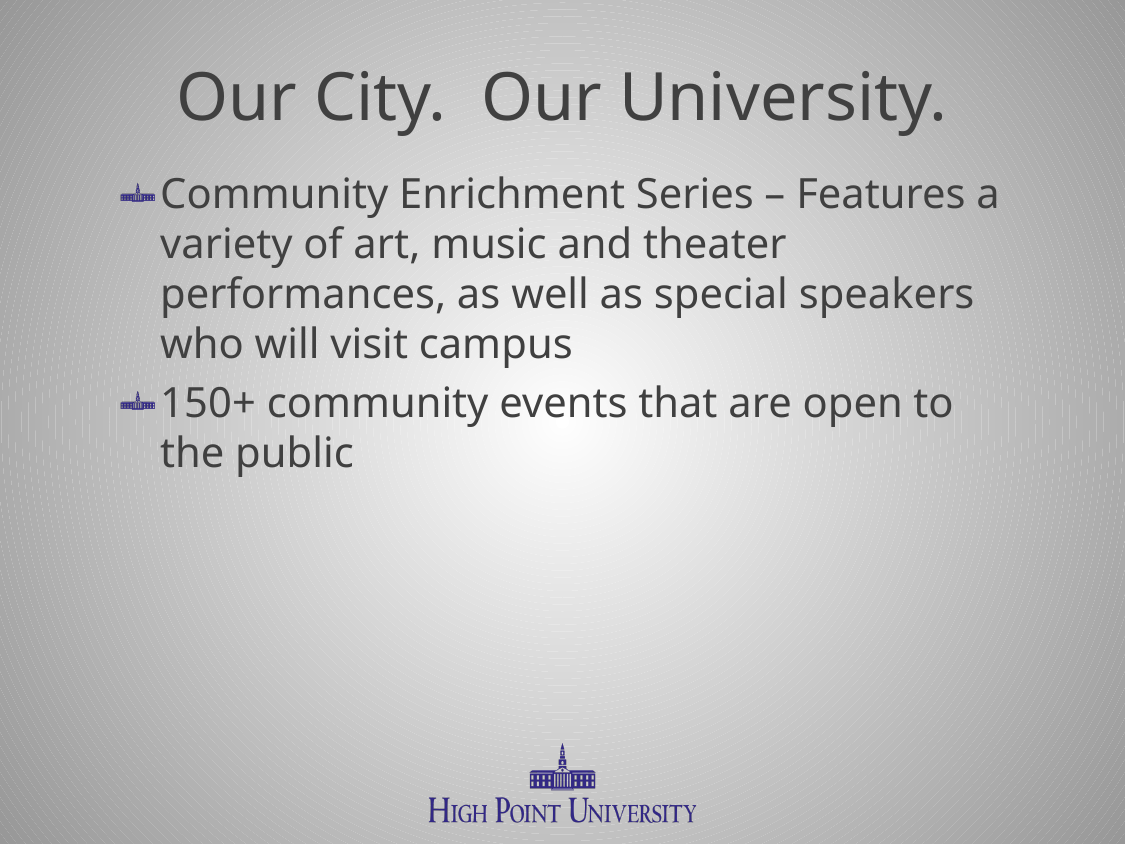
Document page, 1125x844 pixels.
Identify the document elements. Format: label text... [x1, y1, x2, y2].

text_box Our City. Our University. [133, 46, 992, 142]
list Community Enrichment Series – Features a variety of art, music and theater performances, as well as special speakers who will visit campus 150+ community events that are open to the public [103, 159, 1022, 591]
picture [118, 385, 158, 415]
picture [118, 177, 158, 207]
